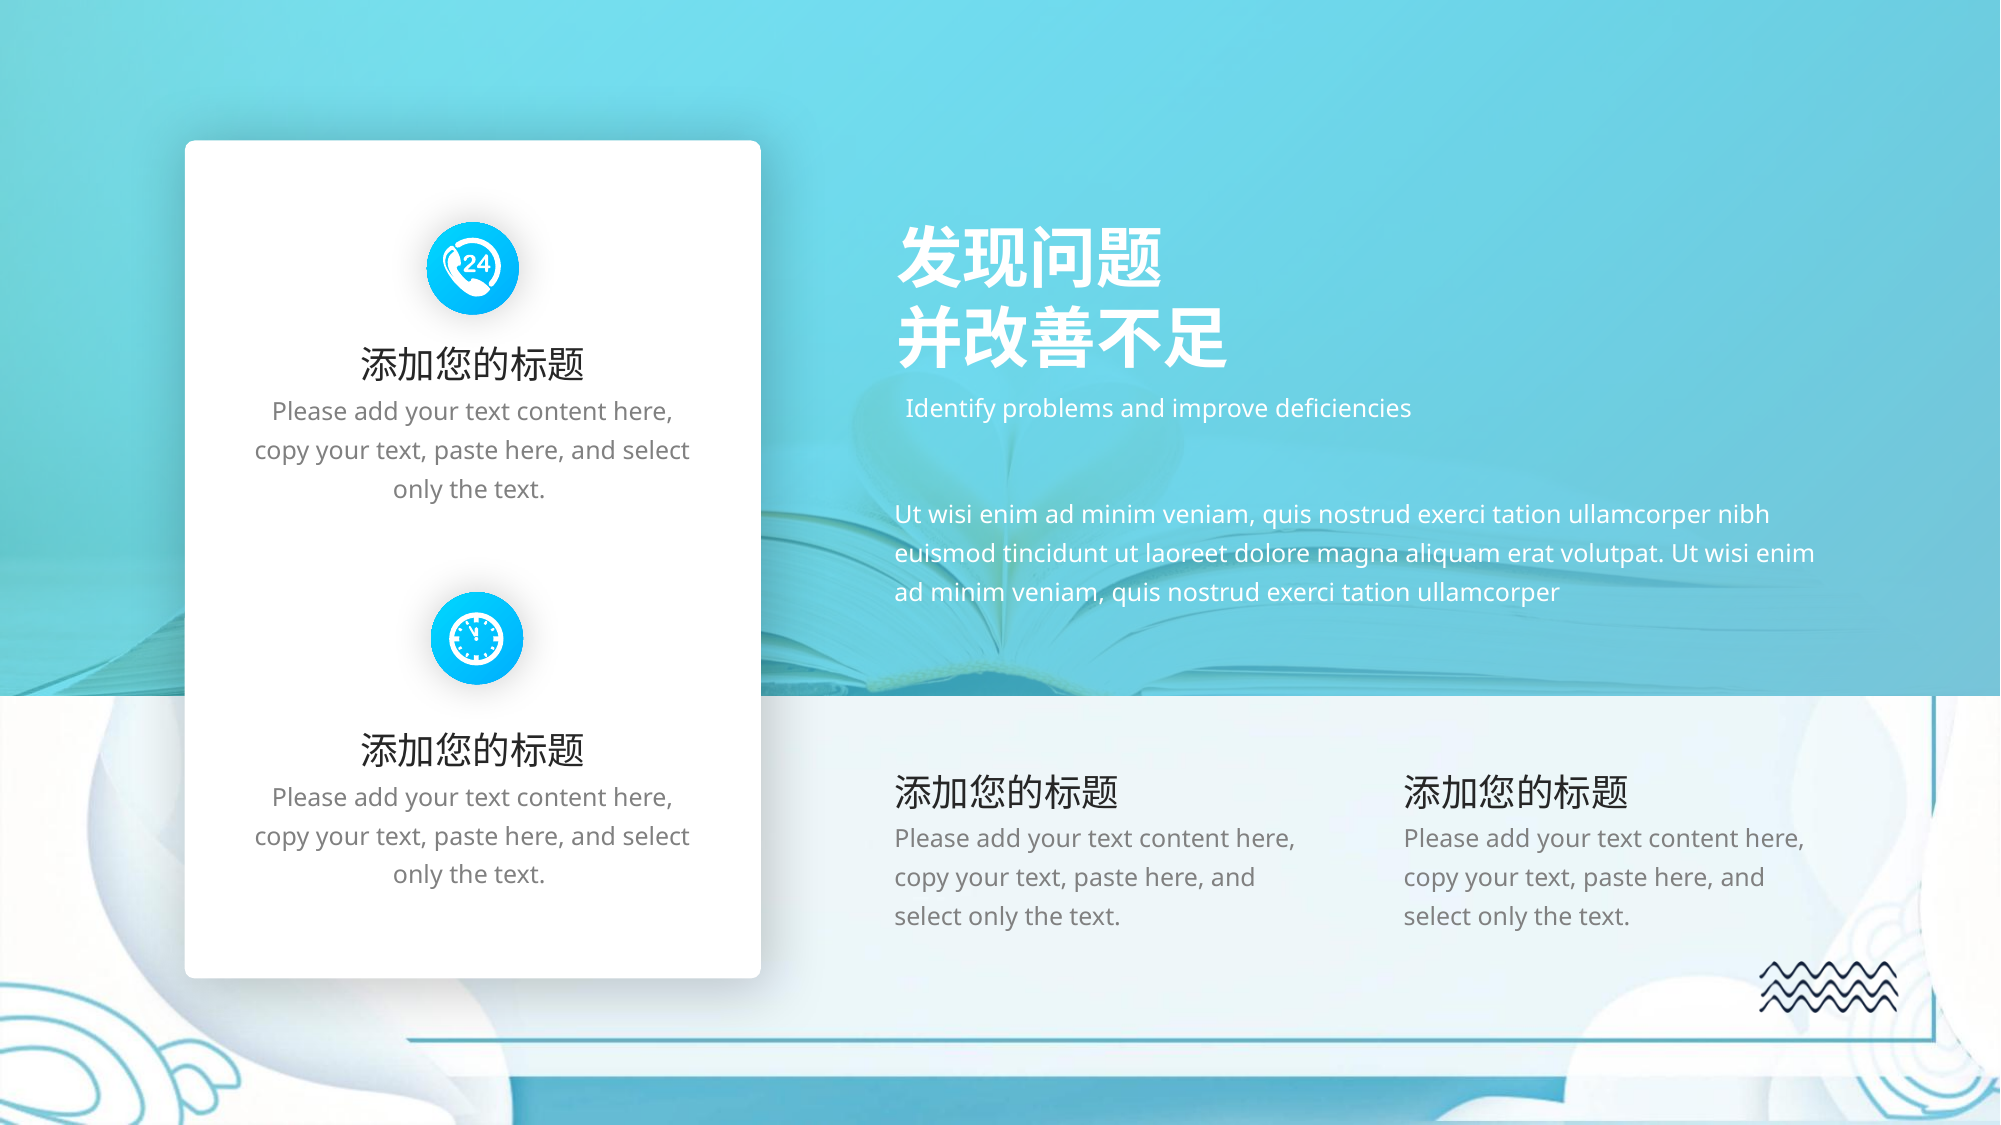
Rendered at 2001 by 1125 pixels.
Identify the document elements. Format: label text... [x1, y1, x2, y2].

text_box 添加您的标题 Please add your text content here, copy your text, paste here, and select only the text. [1388, 747, 1825, 938]
picture [0, 697, 2000, 1125]
text_box 添加您的标题 Please add your text content here, copy your text, paste here, and select only the text. [228, 320, 717, 511]
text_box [727, 120, 1259, 245]
text_box 发现问题 并改善不足 [881, 245, 1245, 383]
text_box Identify problems and improve deficiencies [890, 384, 1428, 430]
text_box Ut wisi enim ad minim veniam, quis nostrud exerci tation ullamcorper nibh euismod tincidunt ut laoreet dolore magna aliquam erat volutpat. Ut wisi enim ad minim veniam, quis nostrud exerci tation ullamcorper [879, 482, 1854, 614]
text_box 添加您的标题 Please add your text content here, copy your text, paste here, and select only the text. [228, 706, 717, 897]
text_box 添加您的标题 Please add your text content here, copy your text, paste here, and select only the text. [879, 747, 1316, 938]
text_box [0, 0, 2000, 697]
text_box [426, 222, 519, 315]
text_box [431, 592, 524, 685]
text_box [184, 140, 761, 979]
